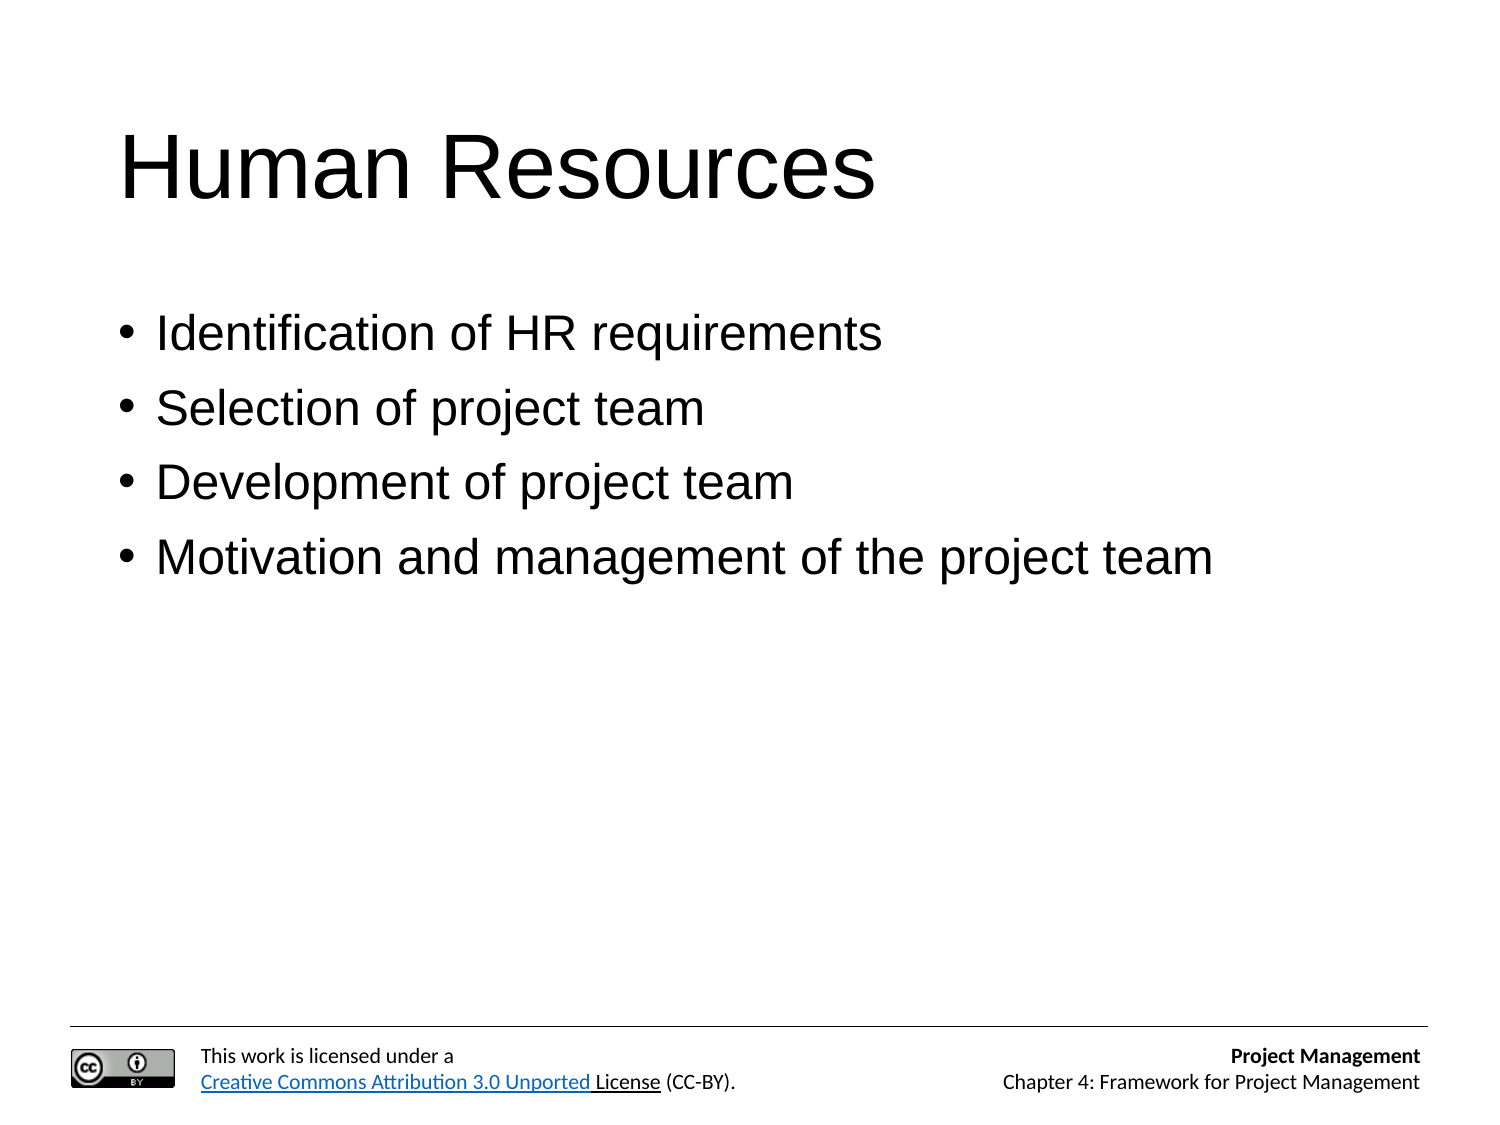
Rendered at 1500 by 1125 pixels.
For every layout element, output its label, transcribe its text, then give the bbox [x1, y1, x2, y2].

title Human Resources [103, 59, 1397, 278]
list Identification of HR requirements Selection of project team Development of project team Motivation and management of the project team [103, 299, 1397, 1014]
picture [71, 1049, 175, 1088]
